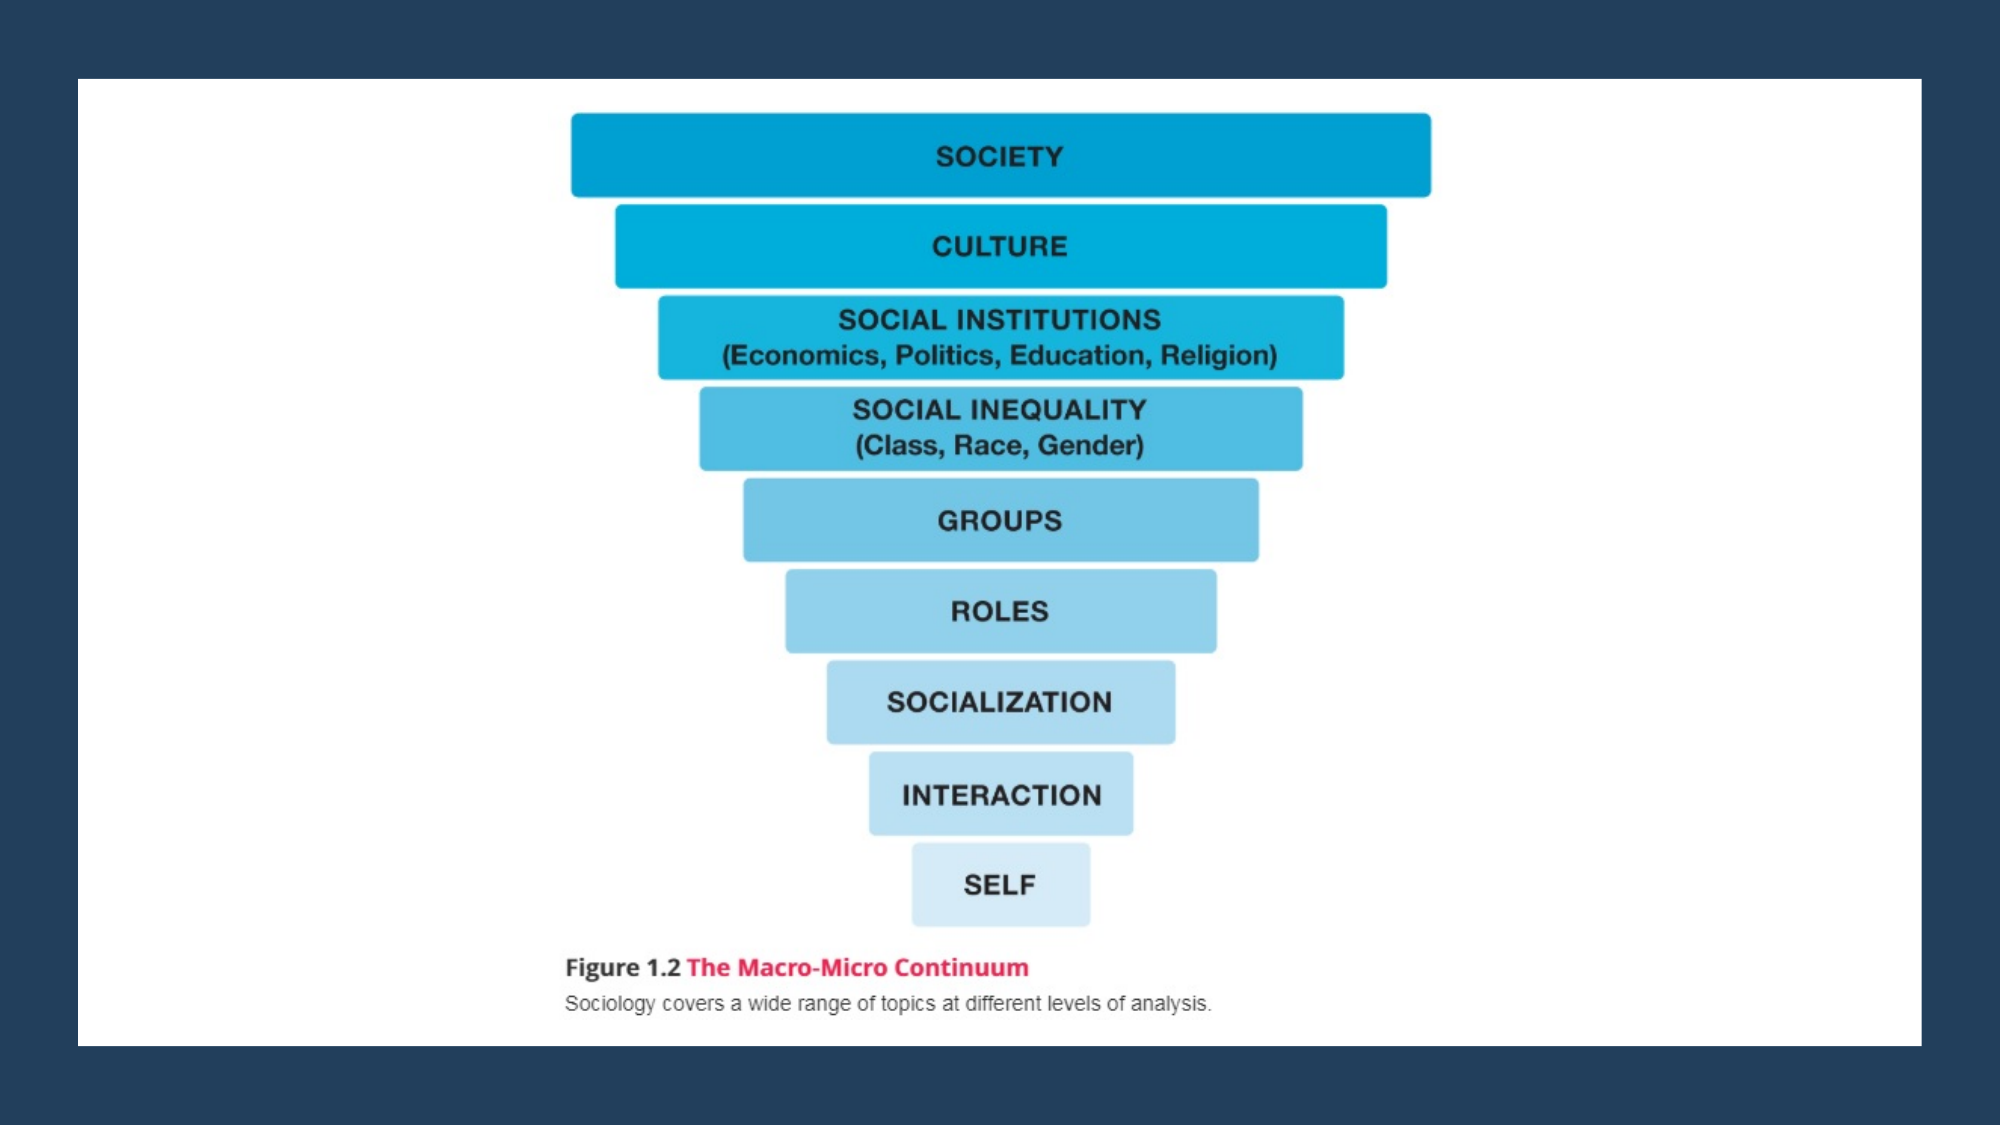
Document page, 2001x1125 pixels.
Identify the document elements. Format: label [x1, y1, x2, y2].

text_box [0, 0, 2000, 1125]
list [548, 105, 1452, 1020]
text_box [77, 78, 1923, 1047]
